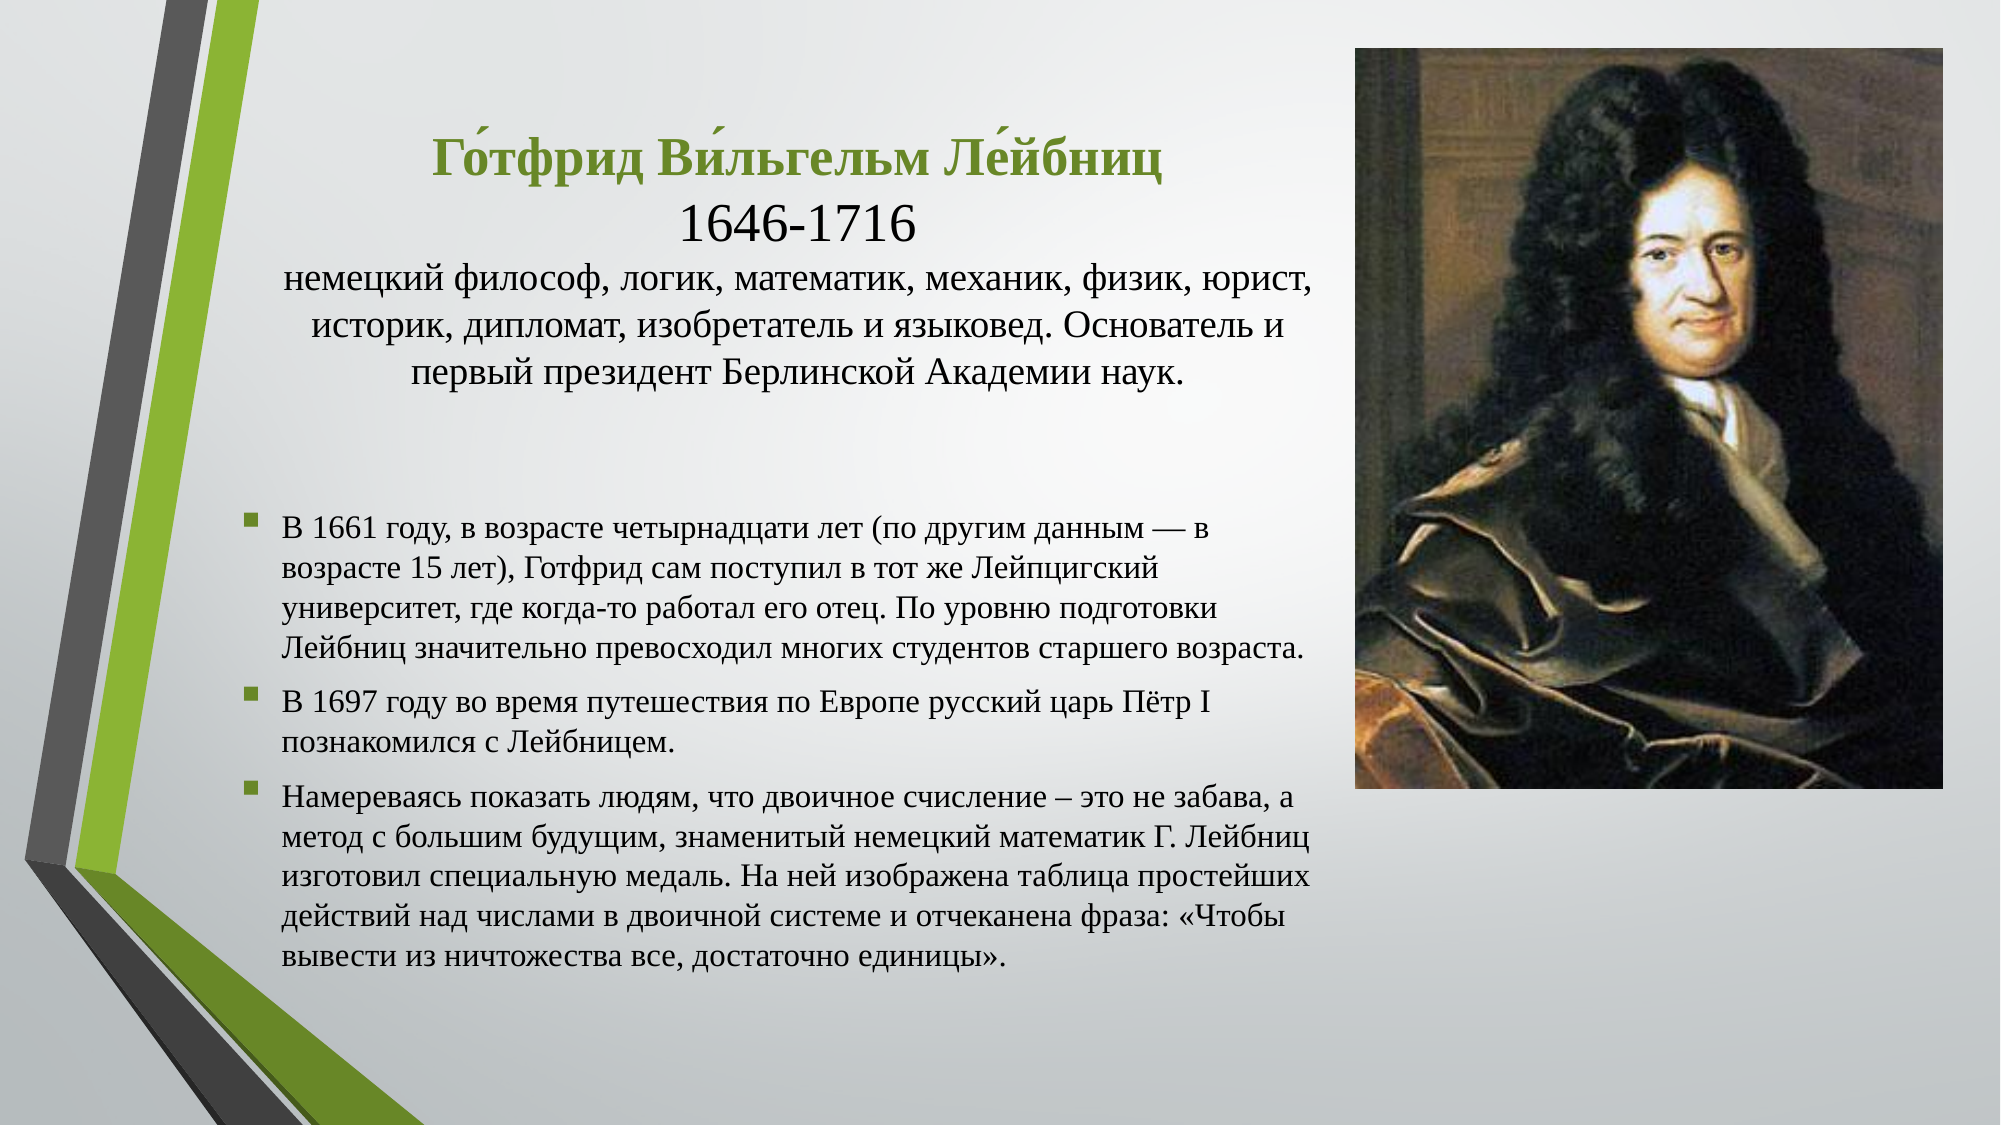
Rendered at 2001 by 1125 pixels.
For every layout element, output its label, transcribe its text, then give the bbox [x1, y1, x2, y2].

list В 1661 году, в возрасте четырнадцати лет (по другим данным — в возрасте 15 лет), Готфрид сам поступил в тот же Лейпцигский университет, где когда-то работал его отец. По уровню подготовки Лейбниц значительно превосходил многих студентов старшего возраста. В 1697 году во время путешествия по Европе русский царь Пётр I познакомился с Лейбницем. Намереваясь показать людям, что двоичное счисление – это не забава, а метод с большим будущим, знаменитый немецкий математик Г. Лейбниц изготовил специальную медаль. На ней изображена таблица простейших действий над числами в двоичной системе и отчеканена фраза: «Чтобы вывести из ничтожества все, достаточно единицы». [225, 468, 1342, 1011]
picture [1355, 47, 1943, 789]
title Го́тфрид Ви́льгельм Ле́йбниц 1646-1716 немецкий философ, логик, математик, механик, физик, юрист, историк, дипломат, изобретатель и языковед. Основатель и первый президент Берлинской Академии наук. [254, 112, 1342, 400]
